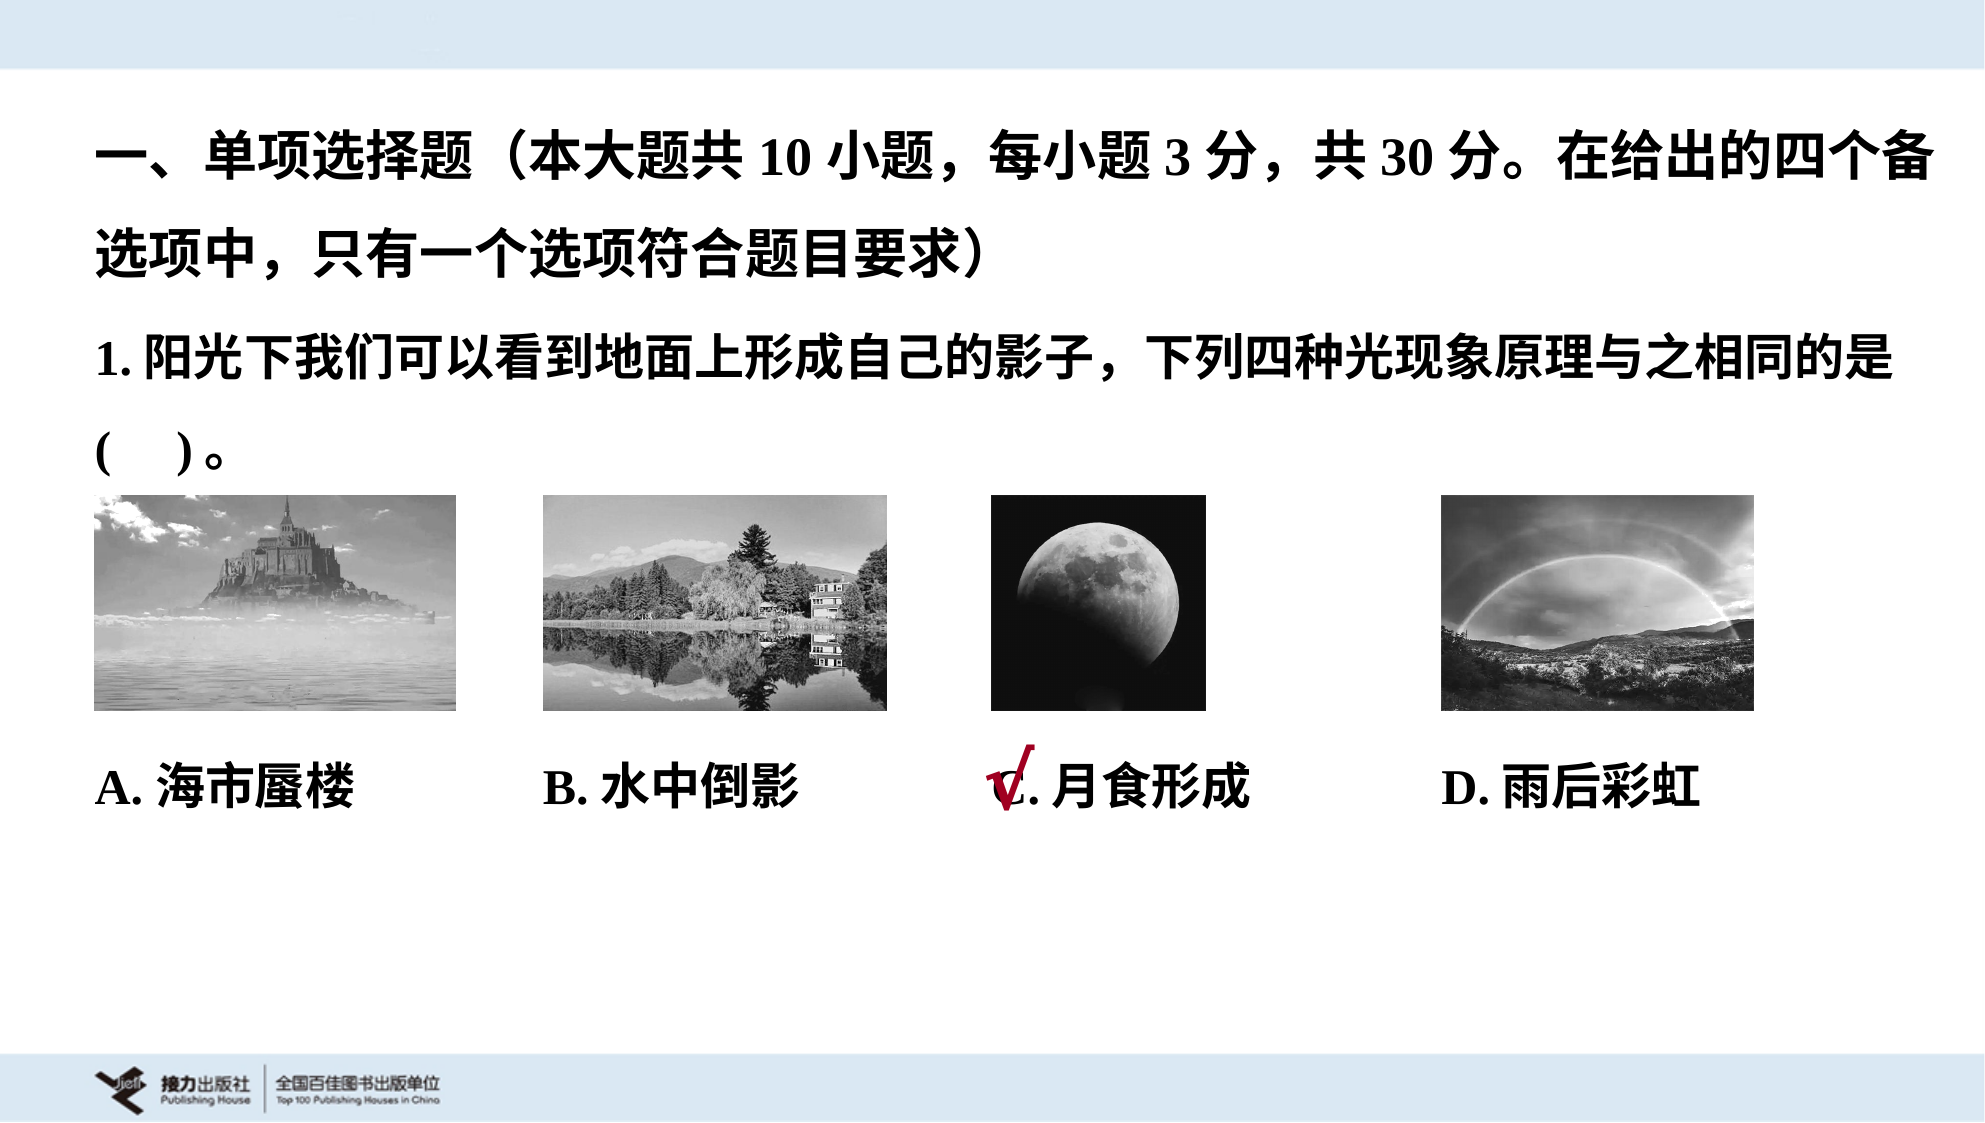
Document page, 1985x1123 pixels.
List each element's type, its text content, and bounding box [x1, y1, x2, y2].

text_box √ [983, 732, 1036, 825]
text_box A.海市蜃楼 [94, 726, 543, 815]
text_box 一、单项选择题（本大题共10小题，每小题3分，共30分。在给出的四个备 选项中，只有一个选项符合题目要求） [94, 88, 1892, 293]
picture [0, 0, 1985, 1122]
text_box C.月食形成 [991, 726, 1440, 815]
text_box D.雨后彩虹 [1441, 726, 1890, 815]
text_box B.水中倒影 [543, 726, 991, 815]
text_box 1.阳光下我们可以看到地面上形成自己的影子，下列四种光现象原理与之相同的是 ( )。 [94, 293, 1892, 477]
